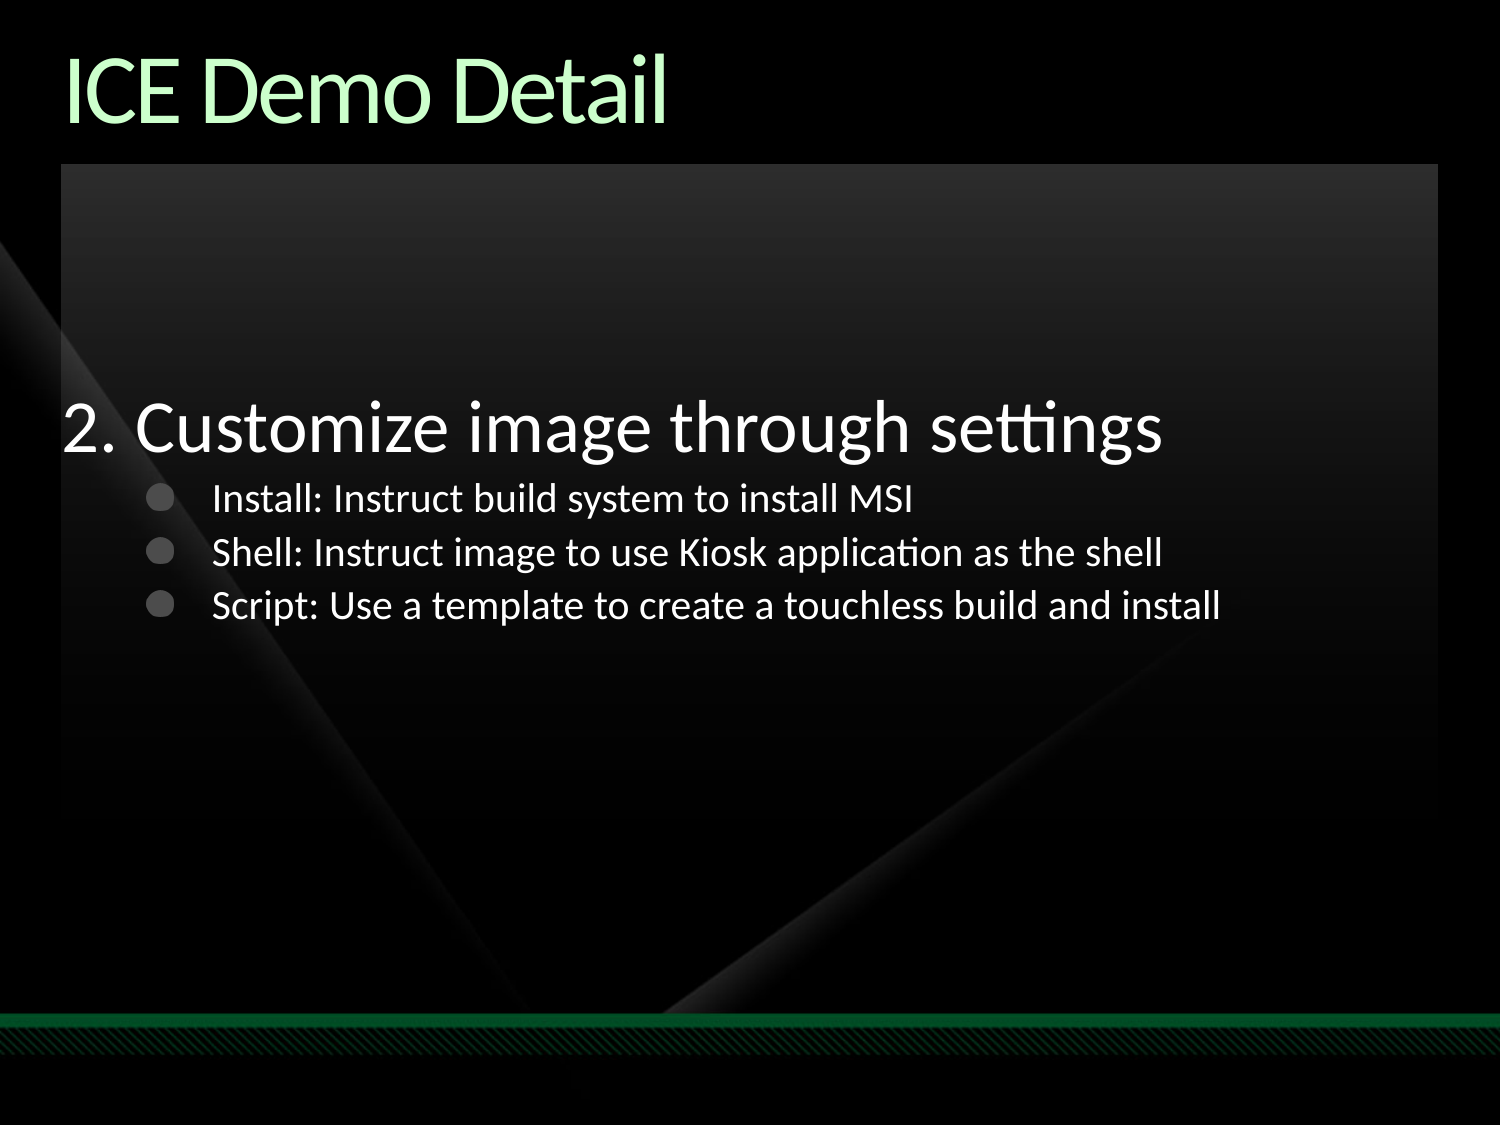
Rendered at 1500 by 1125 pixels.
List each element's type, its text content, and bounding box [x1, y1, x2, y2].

picture [0, 0, 1500, 1125]
title ICE Demo Detail [62, 37, 1437, 147]
list 2. Customize image through settings Install: Instruct build system to install MSI Shell: Instruct image to use Kiosk application as the shell Script: Use a template to create a touchless build and install [61, 164, 1438, 927]
